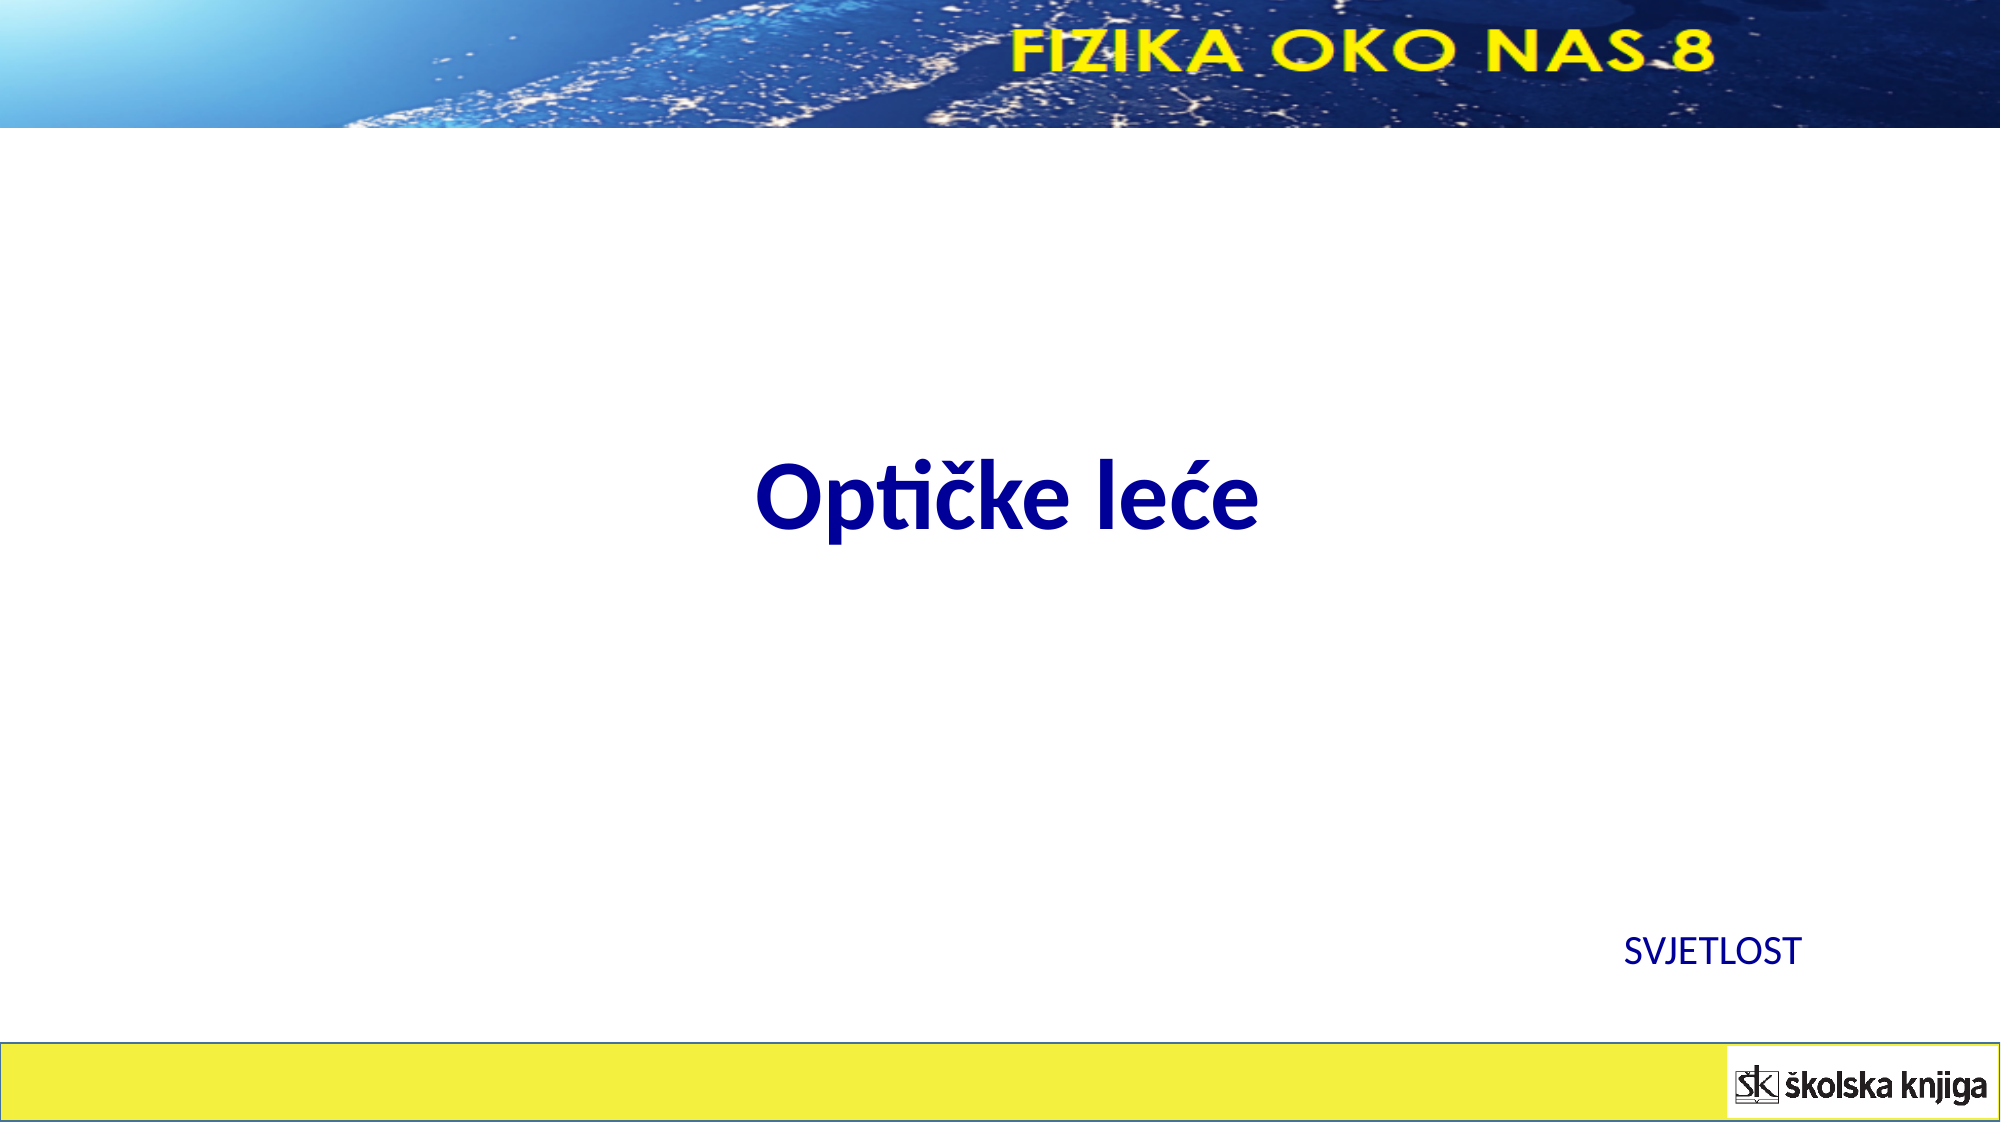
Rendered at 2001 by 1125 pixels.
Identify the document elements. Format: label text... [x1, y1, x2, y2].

subtitle SVJETLOST [1080, 920, 1818, 1034]
picture [0, 0, 2000, 128]
picture [1727, 1046, 1998, 1118]
title Optičke leće [158, 376, 1859, 619]
